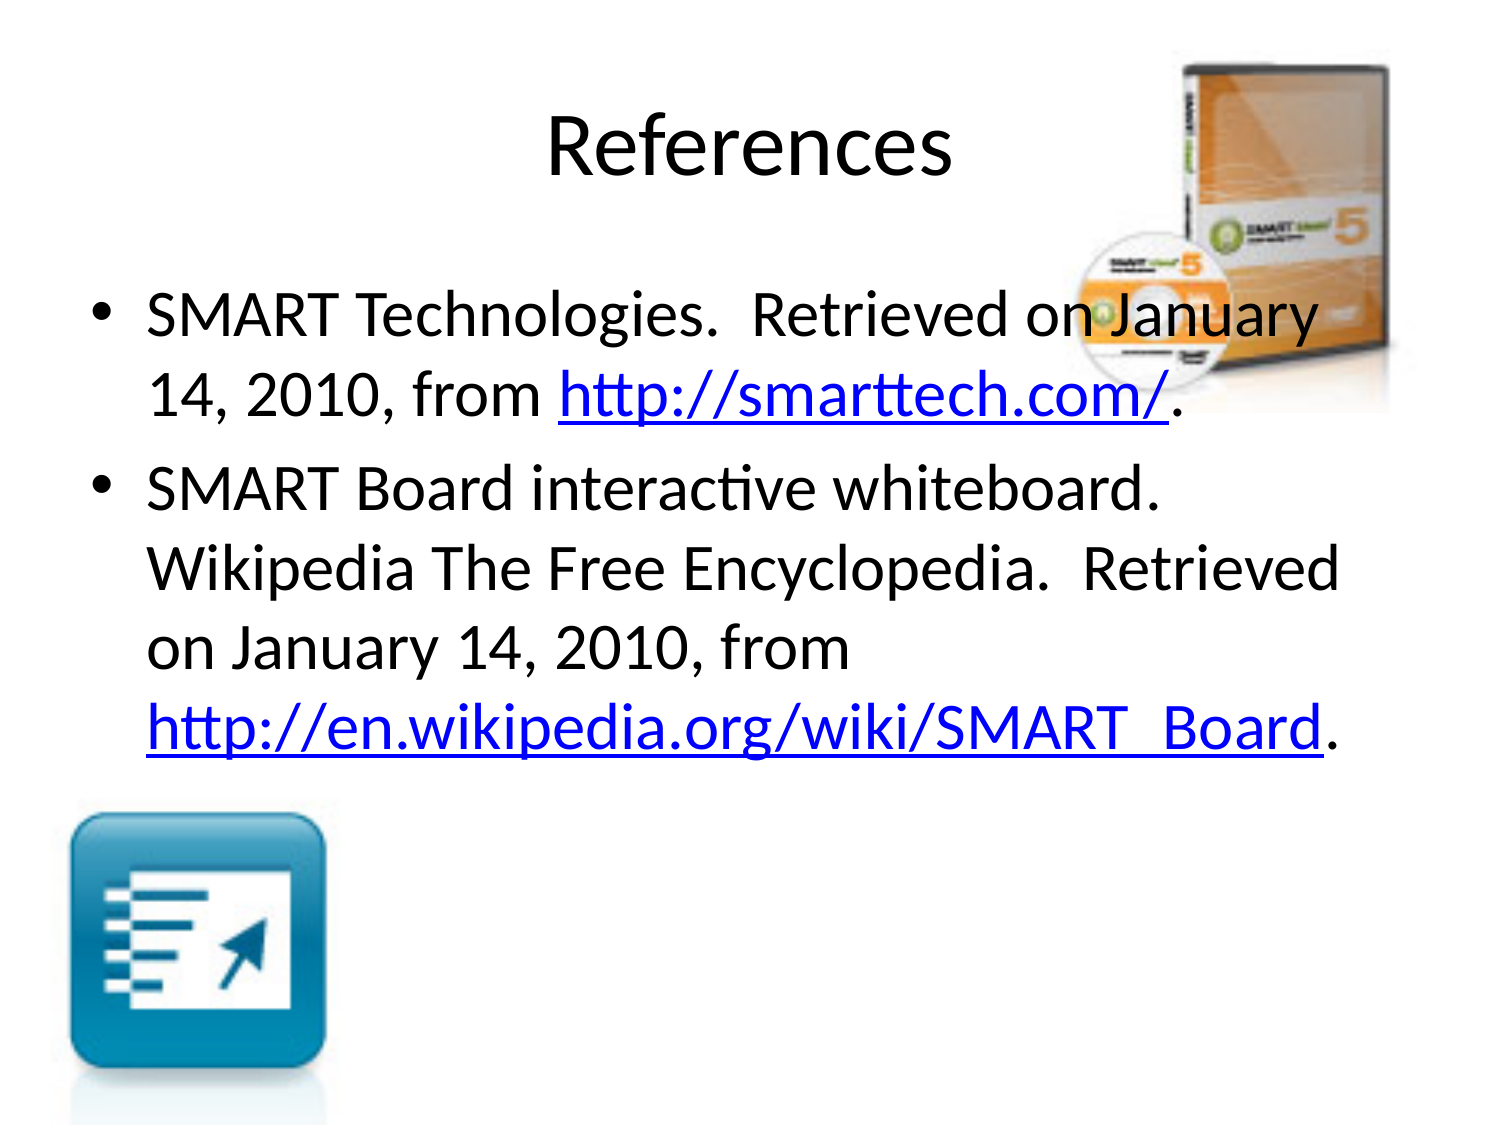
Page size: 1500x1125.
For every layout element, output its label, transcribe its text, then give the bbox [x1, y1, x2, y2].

list SMART Technologies. Retrieved on January 14, 2010, from http://smarttech.com/. SMART Board interactive whiteboard. Wikipedia The Free Encyclopedia. Retrieved on January 14, 2010, from http://en.wikipedia.org/wiki/SMART_Board. [75, 262, 1425, 1005]
picture [1037, 49, 1455, 413]
title References [75, 45, 1425, 233]
picture [0, 774, 403, 1125]
